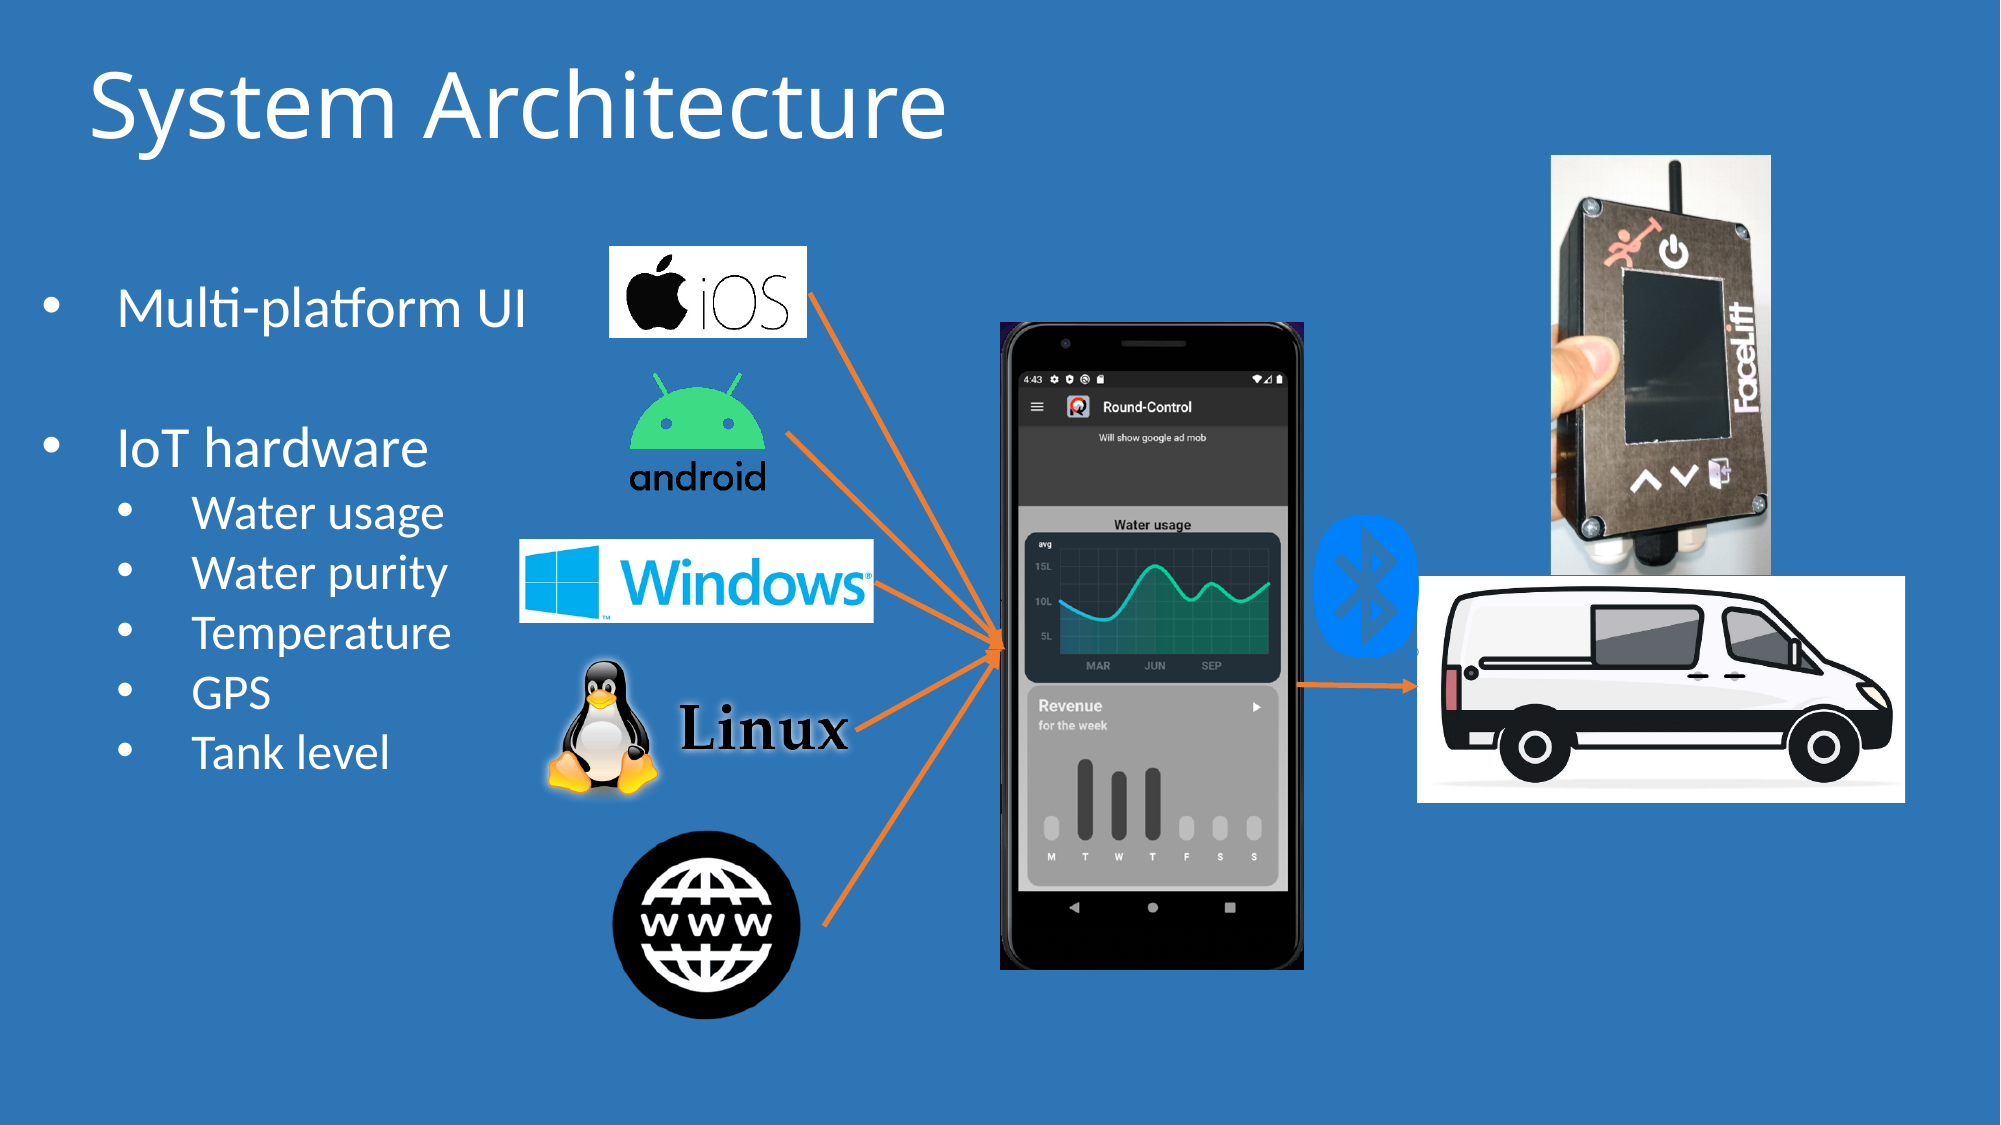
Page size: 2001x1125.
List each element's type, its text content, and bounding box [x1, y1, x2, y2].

title System Architecture [73, 0, 1799, 218]
text_box Multi-platform UI IoT hardware Water usage Water purity Temperature GPS Tank level [26, 262, 519, 787]
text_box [519, 155, 1906, 1043]
